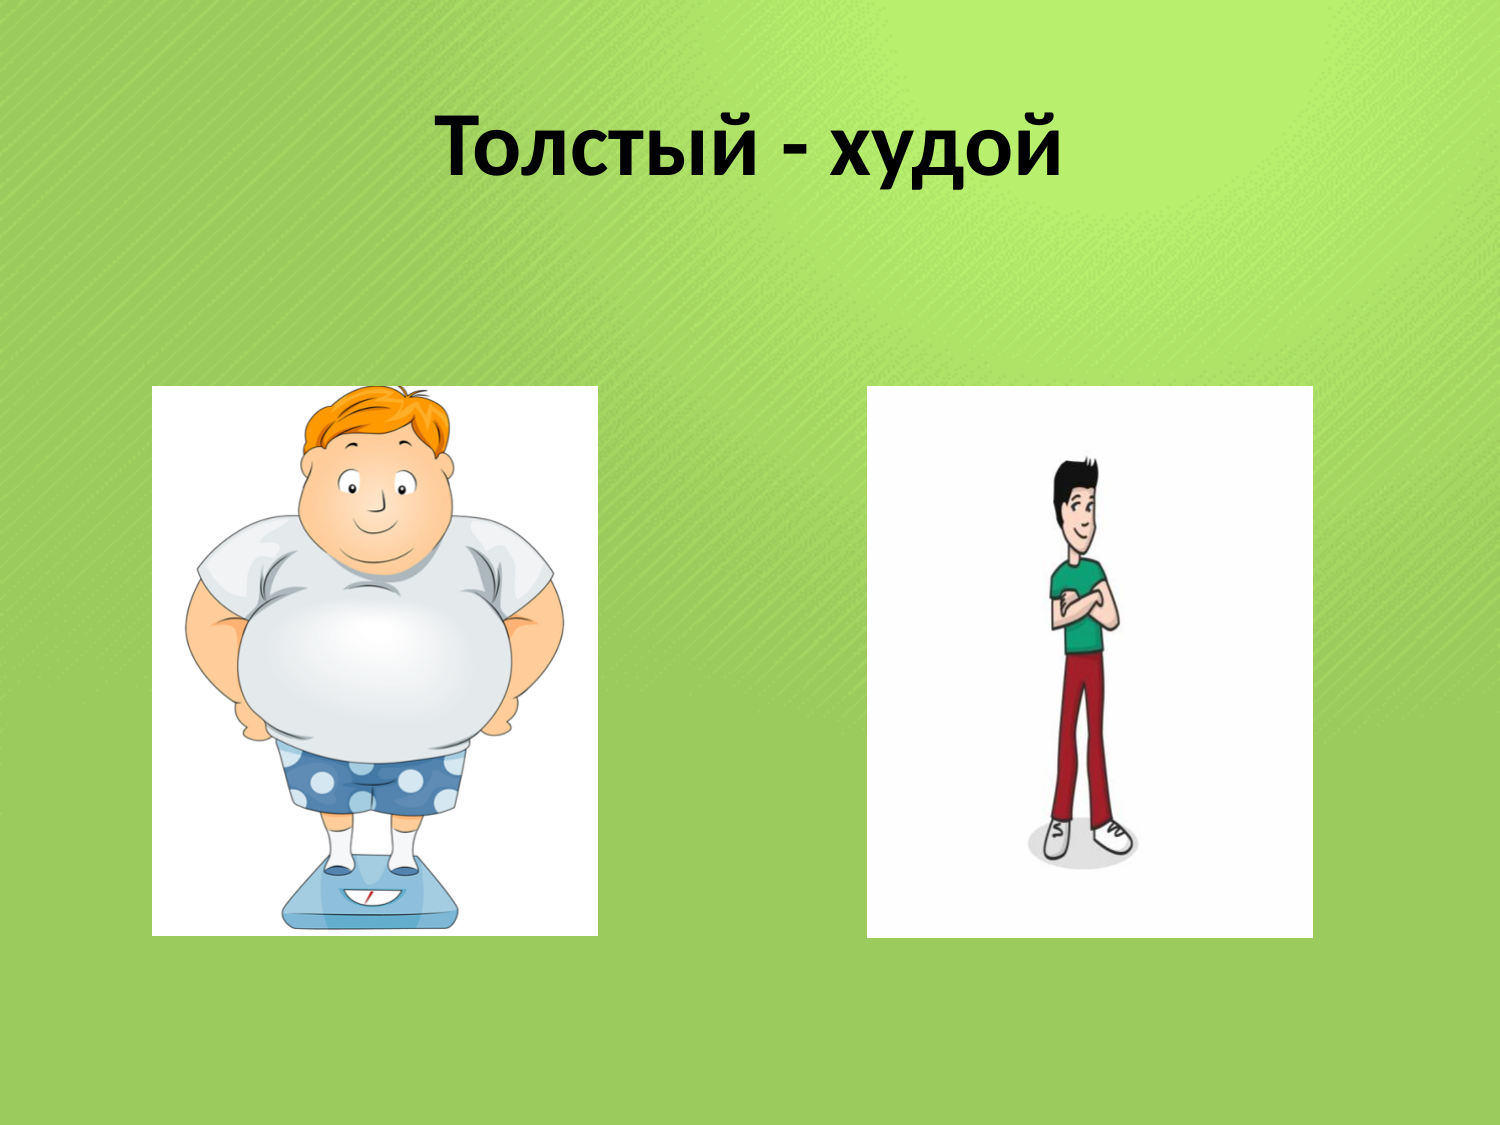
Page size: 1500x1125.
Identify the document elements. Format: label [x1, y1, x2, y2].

list [152, 386, 598, 937]
picture [0, 0, 1500, 1125]
